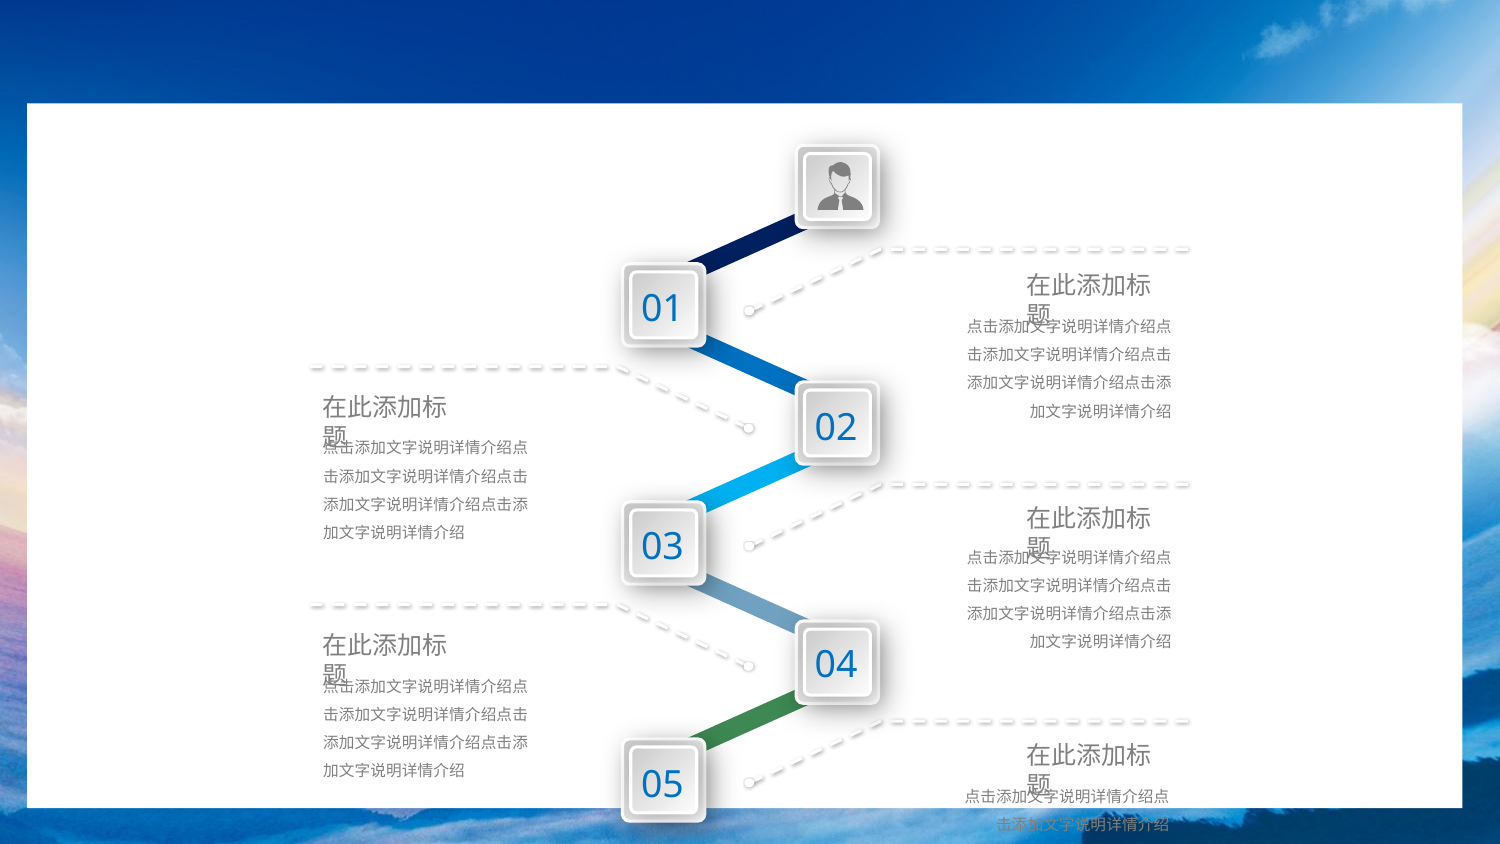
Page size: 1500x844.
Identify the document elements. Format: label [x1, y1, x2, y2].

text_box [703, 217, 791, 268]
text_box [949, 731, 1187, 842]
text_box [303, 366, 754, 433]
text_box [307, 622, 543, 789]
text_box [744, 249, 1195, 316]
text_box [718, 343, 802, 393]
text_box [622, 263, 705, 347]
text_box [951, 495, 1187, 660]
text_box [951, 262, 1187, 429]
text_box [703, 455, 792, 506]
text_box [796, 621, 879, 704]
picture [1033, 726, 1500, 844]
text_box [307, 383, 543, 551]
text_box [622, 738, 705, 822]
text_box [718, 582, 802, 632]
text_box [704, 693, 791, 744]
text_box [303, 604, 754, 671]
text_box [744, 721, 1195, 788]
text_box [622, 501, 705, 585]
text_box [796, 381, 879, 465]
text_box [744, 484, 1195, 551]
text_box [796, 145, 879, 228]
picture [0, 0, 1500, 844]
